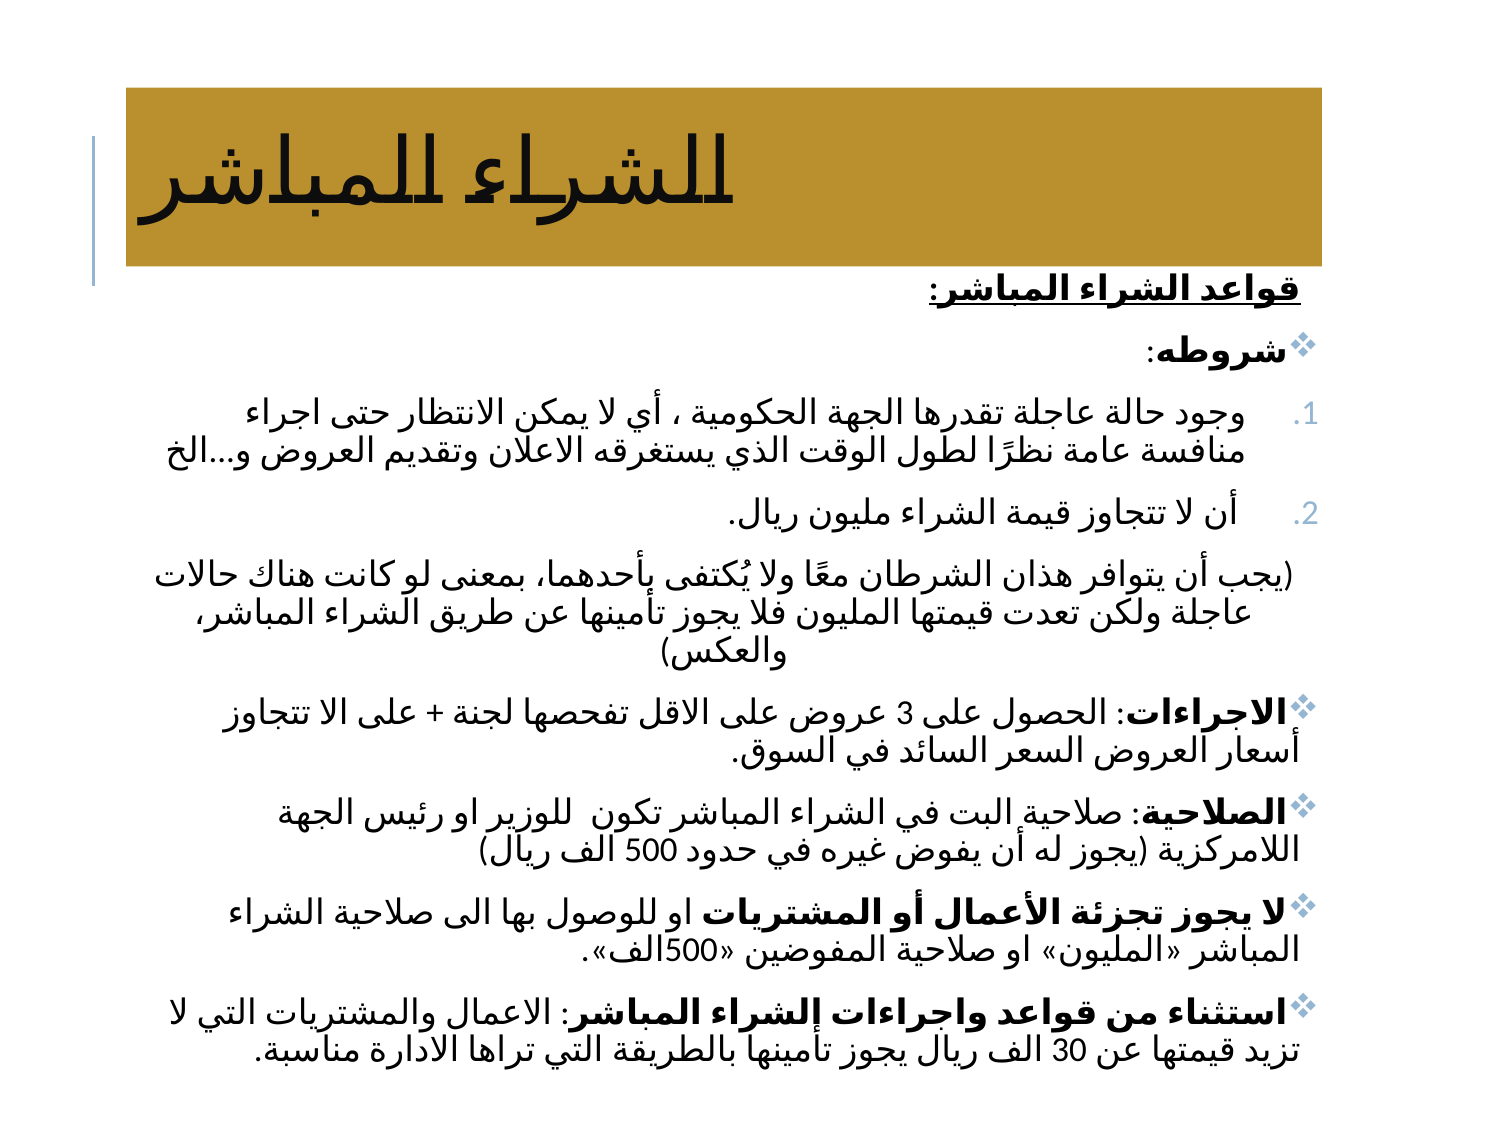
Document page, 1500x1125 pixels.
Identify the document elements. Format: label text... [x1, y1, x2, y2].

title الشراء المباشر [126, 87, 1322, 262]
list قواعد الشراء المباشر: شروطه: وجود حالة عاجلة تقدرها الجهة الحكومية ، أي لا يمكن الانتظار حتى اجراء منافسة عامة نظرًا لطول الوقت الذي يستغرقه الاعلان وتقديم العروض و...الخ أن لا تتجاوز قيمة الشراء مليون ريال. (يجب أن يتوافر هذان الشرطان معًا ولا يُكتفى بأحدهما، بمعنى لو كانت هناك حالات عاجلة ولكن تعدت قيمتها المليون فلا يجوز تأمينها عن طريق الشراء المباشر، والعكس) الاجراءات: الحصول على 3 عروض على الاقل تفحصها لجنة + على الا تتجاوز أسعار العروض السعر السائد في السوق. الصلاحية: صلاحية البت في الشراء المباشر تكون للوزير او رئيس الجهة اللامركزية (يجوز له أن يفوض غيره في حدود 500 الف ريال) لا يجوز تجزئة الأعمال أو المشتريات او للوصول بها الى صلاحية الشراء المباشر «المليون» او صلاحية المفوضين «500الف». استثناء من قواعد واجراءات الشراء المباشر: الاعمال والمشتريات التي لا تزيد قيمتها عن 30 الف ريال يجوز تأمينها بالطريقة التي تراها الادارة مناسبة. [126, 262, 1322, 1088]
